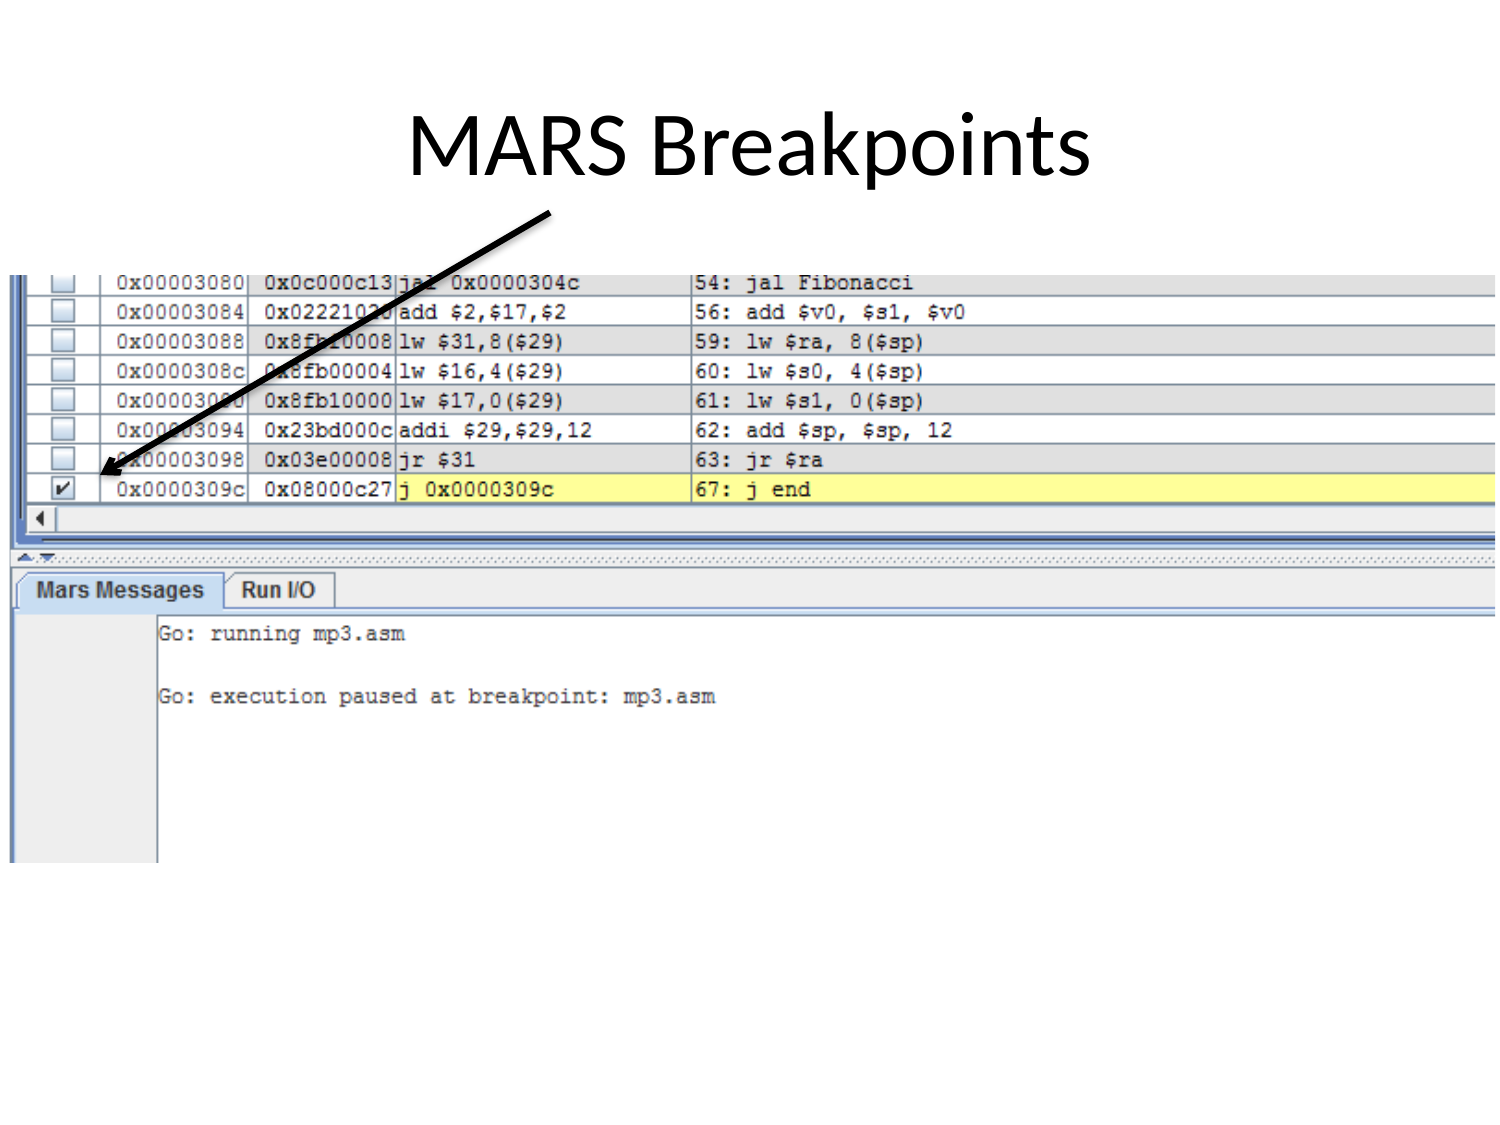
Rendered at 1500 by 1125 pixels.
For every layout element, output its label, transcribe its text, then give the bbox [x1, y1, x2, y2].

picture [9, 274, 1496, 863]
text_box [99, 212, 551, 476]
title MARS Breakpoints [75, 45, 1425, 233]
